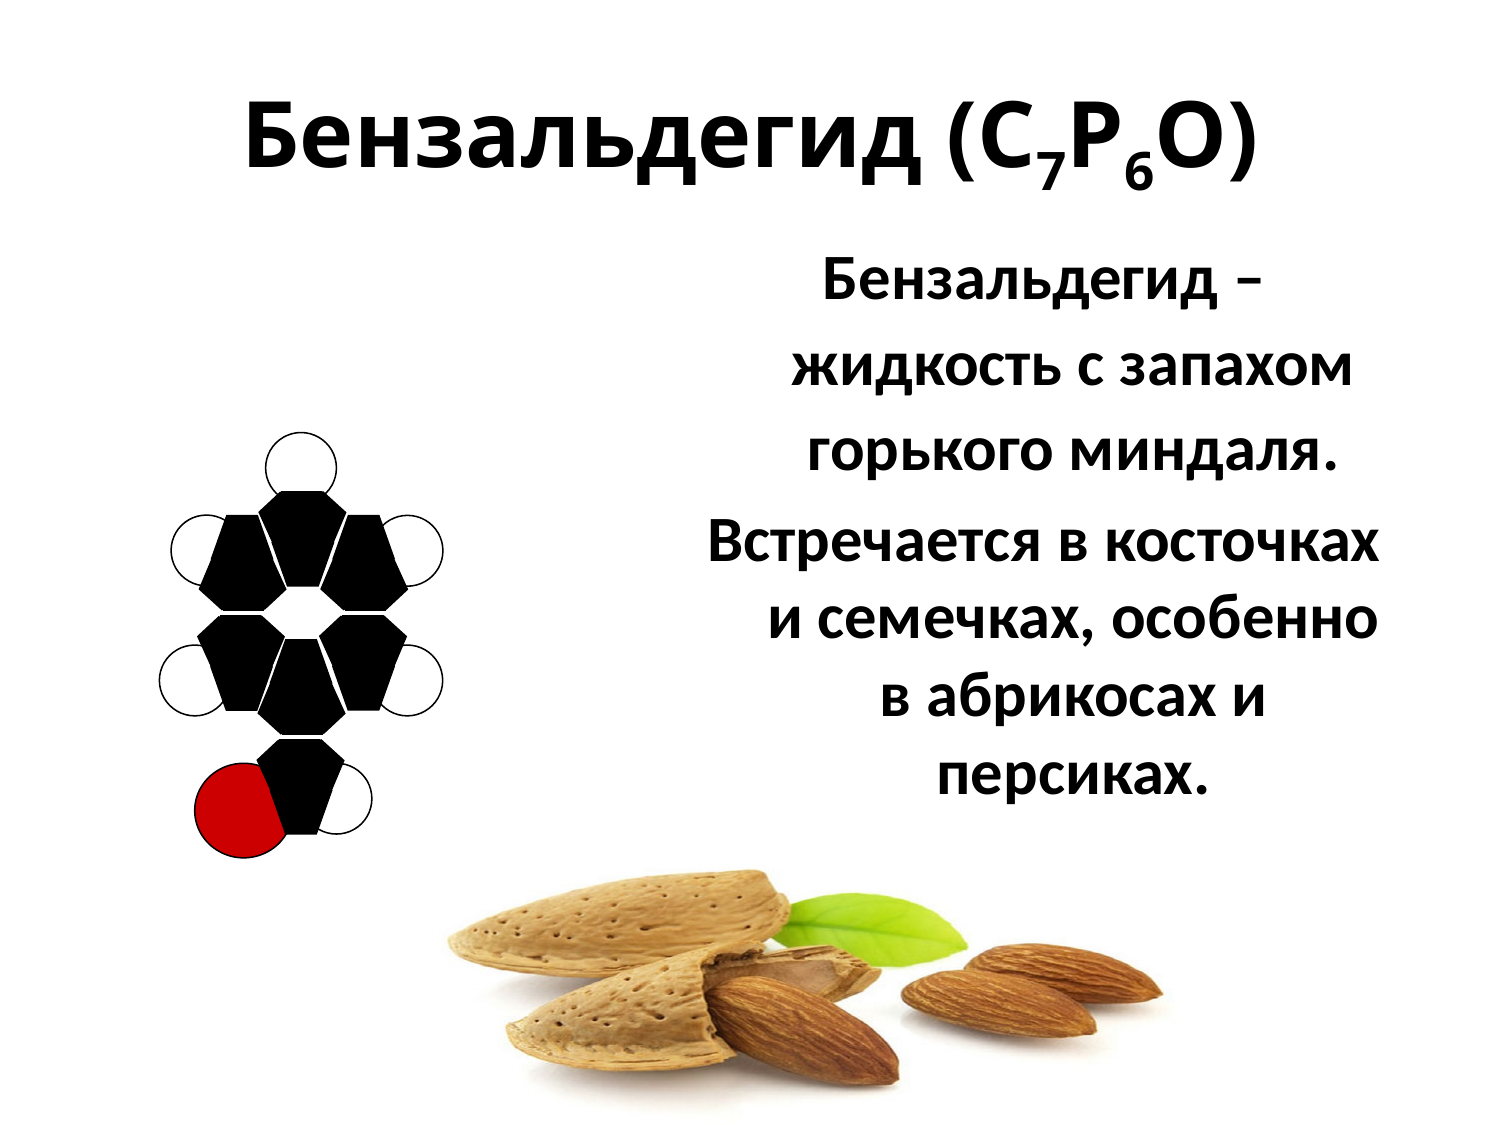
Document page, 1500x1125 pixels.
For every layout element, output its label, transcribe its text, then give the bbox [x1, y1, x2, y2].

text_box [194, 515, 290, 611]
text_box [414, 646, 443, 716]
list Бензальдегид – жидкость с запахом горького миндаля. Встречается в косточках и семечках, особенно в абрикосах и персиках. [690, 219, 1398, 831]
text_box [316, 515, 412, 611]
text_box [353, 767, 372, 830]
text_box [255, 491, 351, 587]
text_box [171, 519, 189, 582]
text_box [194, 615, 290, 711]
title Бензальдегид (С7Р6О) [75, 45, 1425, 233]
text_box [265, 432, 337, 490]
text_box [315, 615, 412, 711]
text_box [253, 739, 349, 835]
picture [430, 833, 1178, 1125]
text_box [413, 515, 443, 586]
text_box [253, 639, 349, 735]
text_box [159, 645, 190, 716]
text_box [194, 763, 281, 858]
